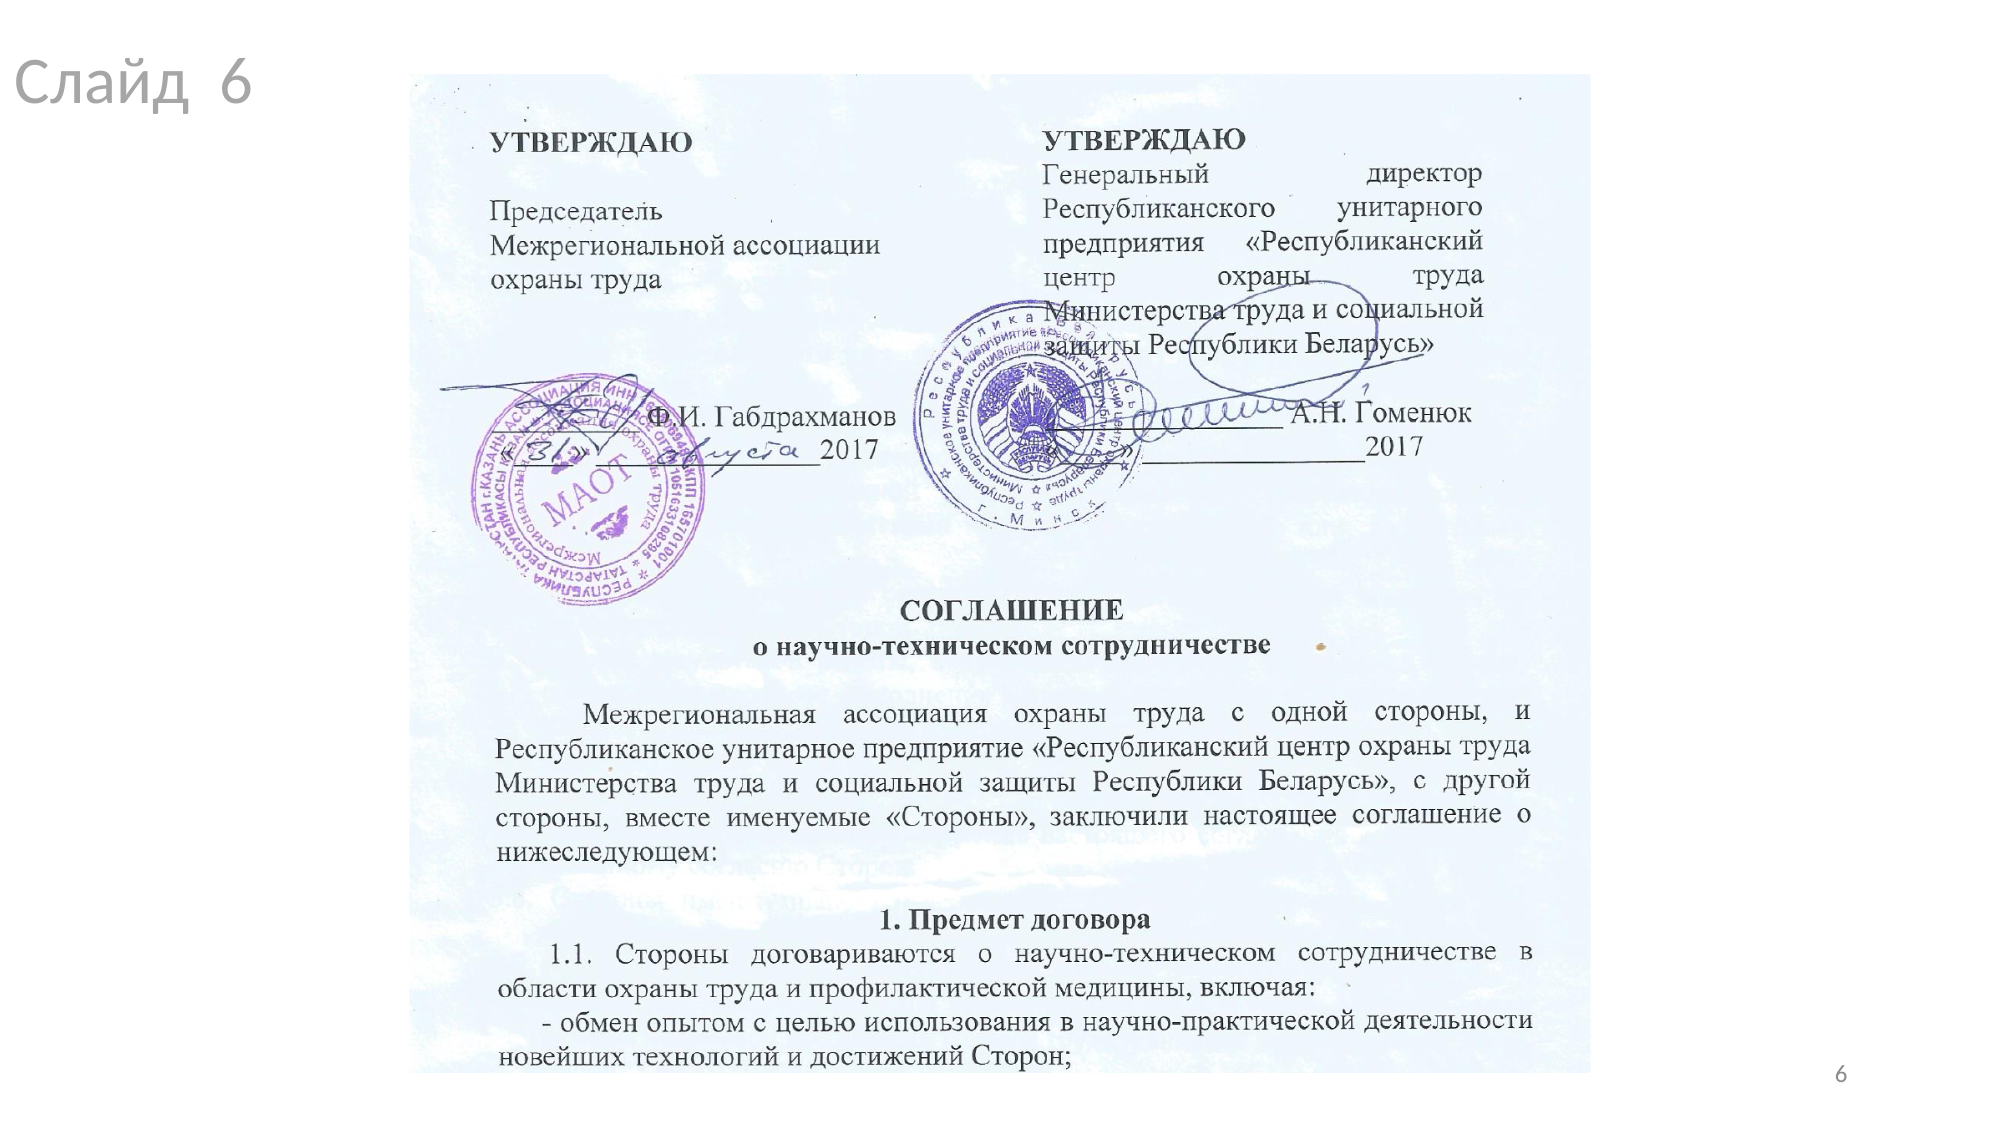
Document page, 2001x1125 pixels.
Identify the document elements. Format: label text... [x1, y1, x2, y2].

text_box Слайд 6 [0, 29, 450, 90]
slide_number 6 [1412, 1042, 1863, 1103]
picture [409, 73, 1591, 1073]
